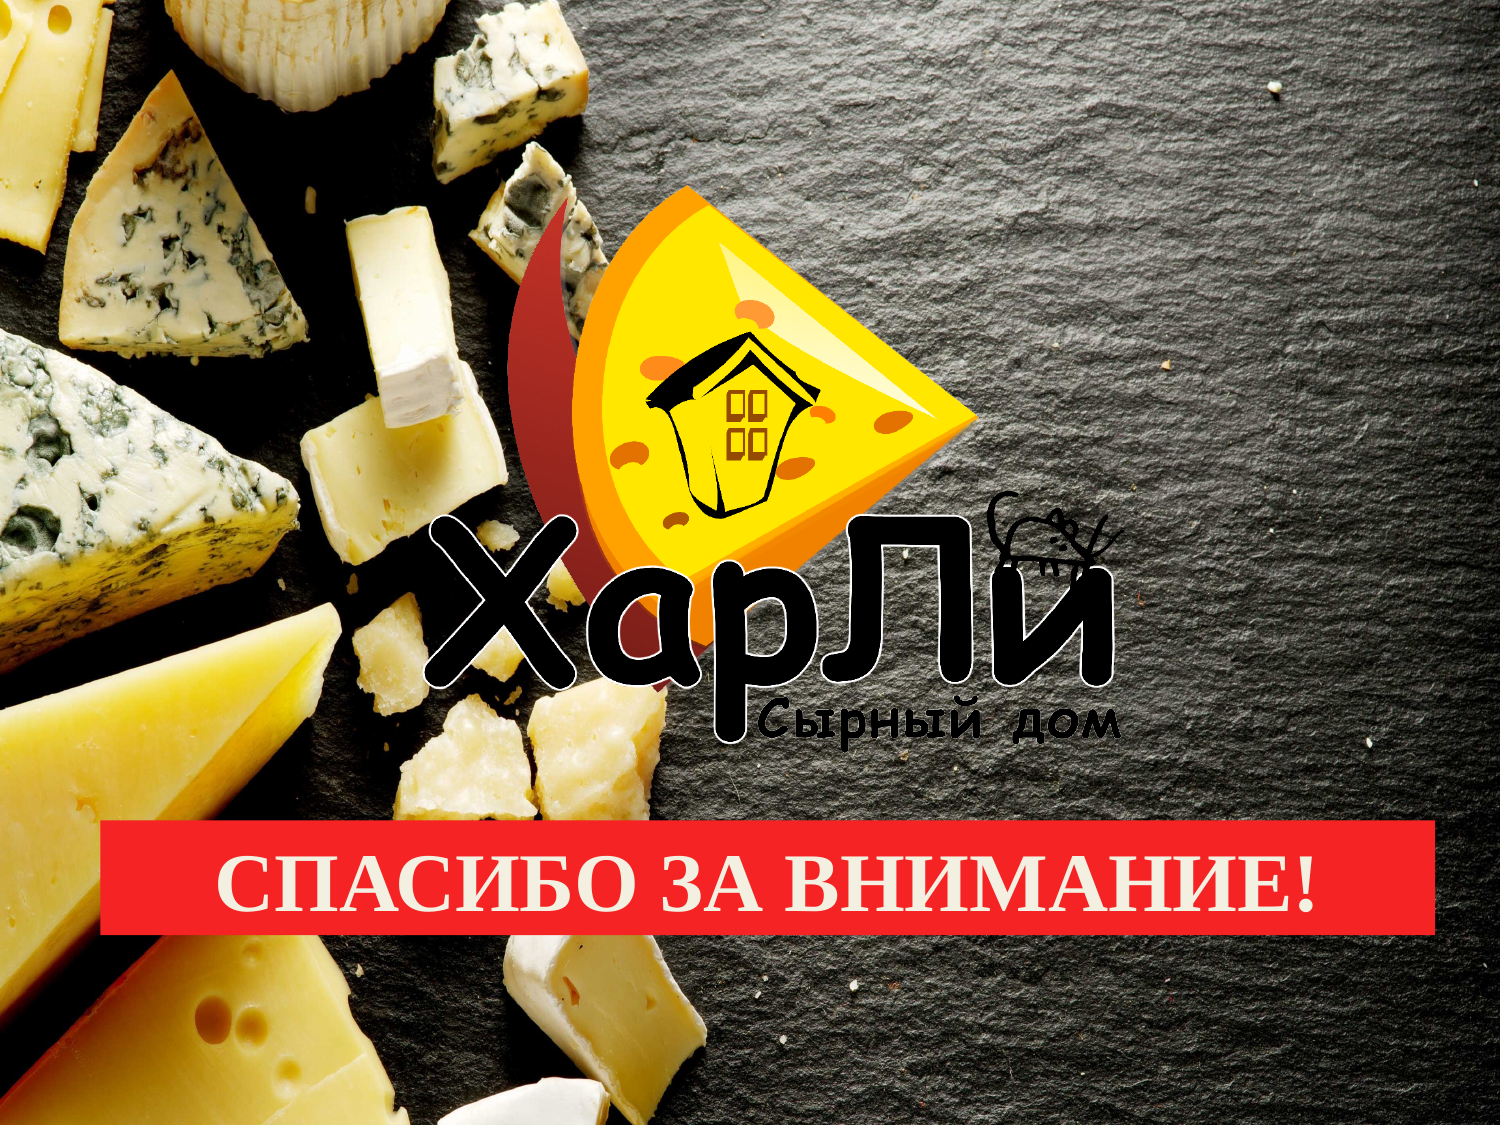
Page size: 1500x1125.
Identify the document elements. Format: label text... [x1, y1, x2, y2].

text_box СПАСИБО ЗА ВНИМАНИЕ! [100, 820, 1436, 936]
picture [0, 0, 1500, 1125]
